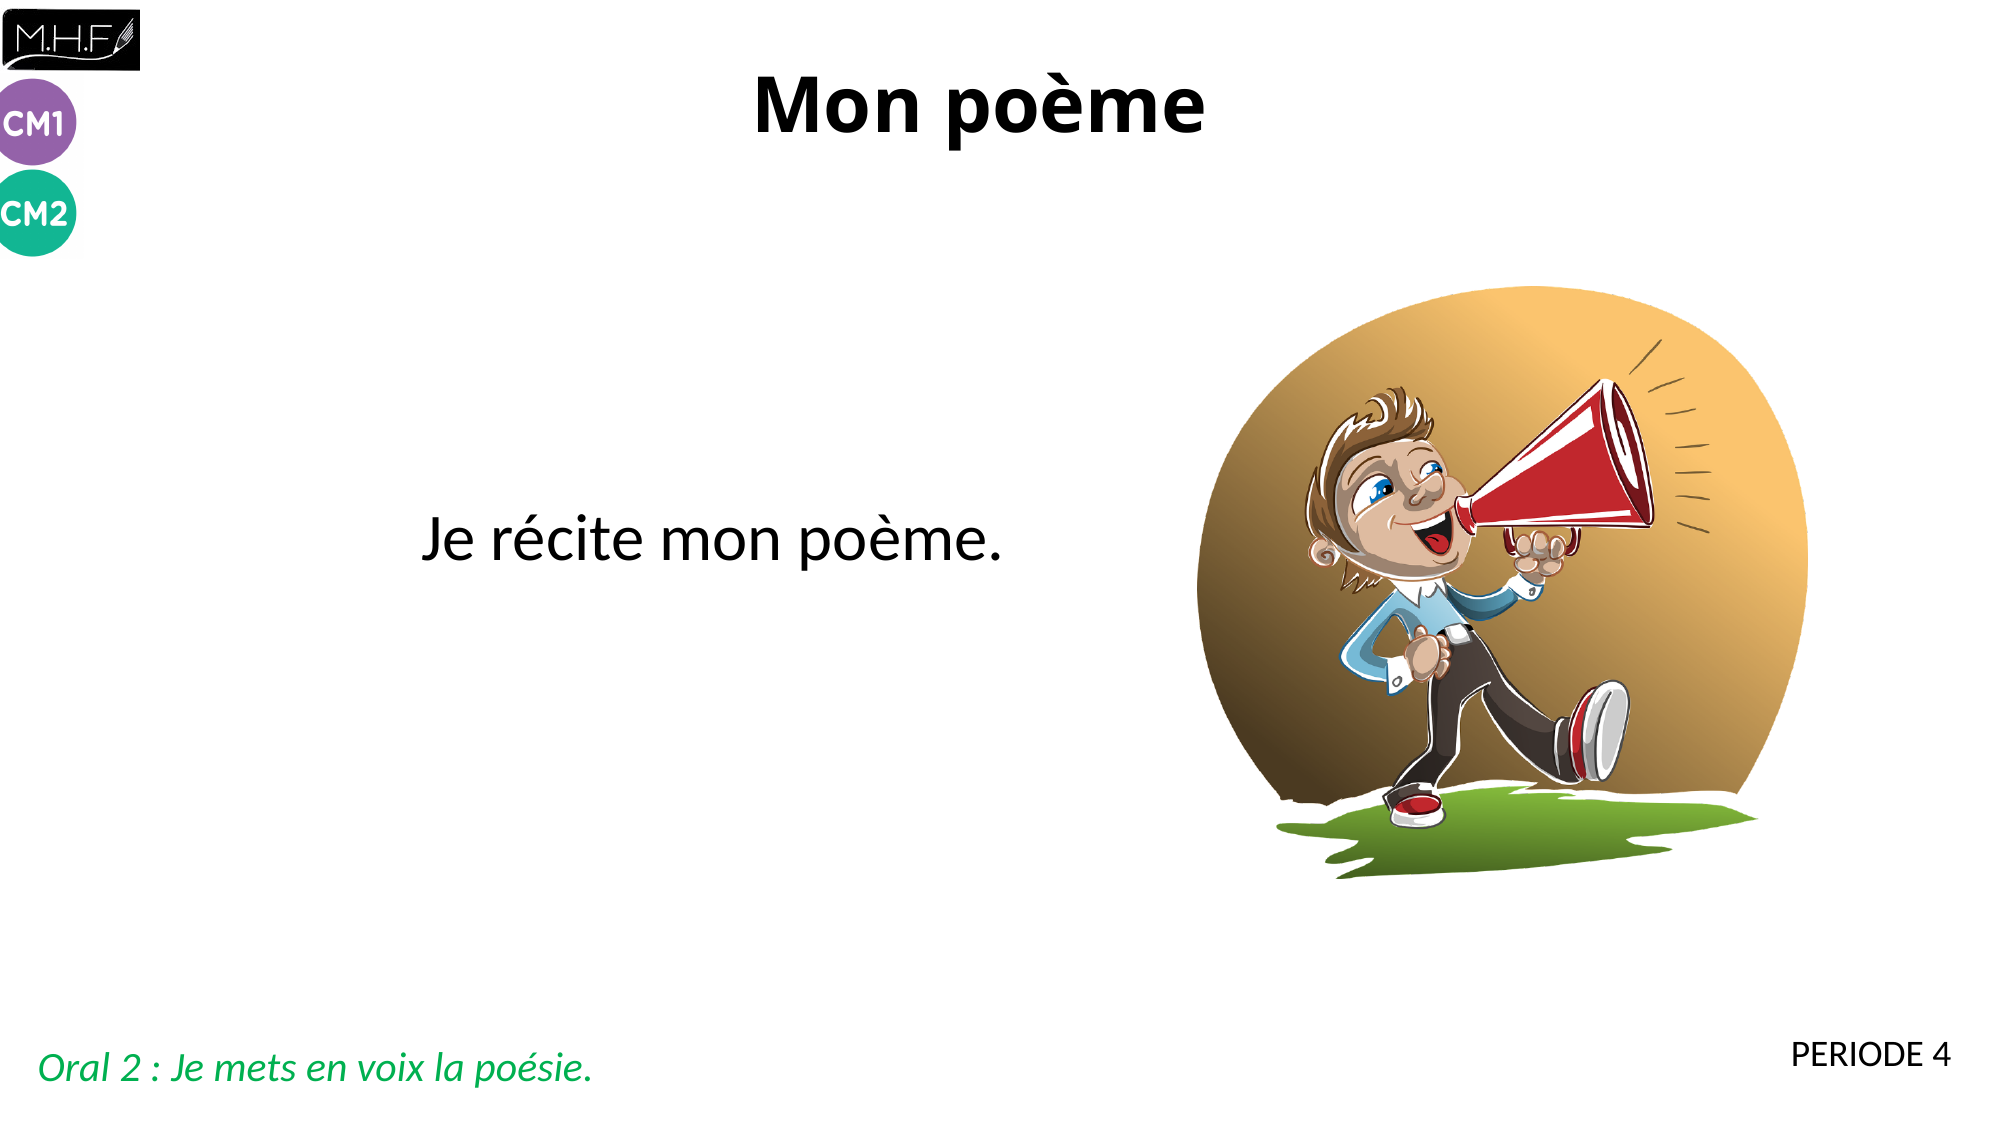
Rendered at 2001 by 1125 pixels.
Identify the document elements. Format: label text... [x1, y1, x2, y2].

text_box Oral 2 : Je mets en voix la poésie. [0, 992, 837, 1125]
list Je récite mon poème. [405, 495, 1067, 743]
picture [1196, 286, 1808, 879]
text_box PERIODE 4 [1362, 1021, 1967, 1082]
title Mon poème [736, 53, 1230, 162]
picture [0, 7, 140, 259]
